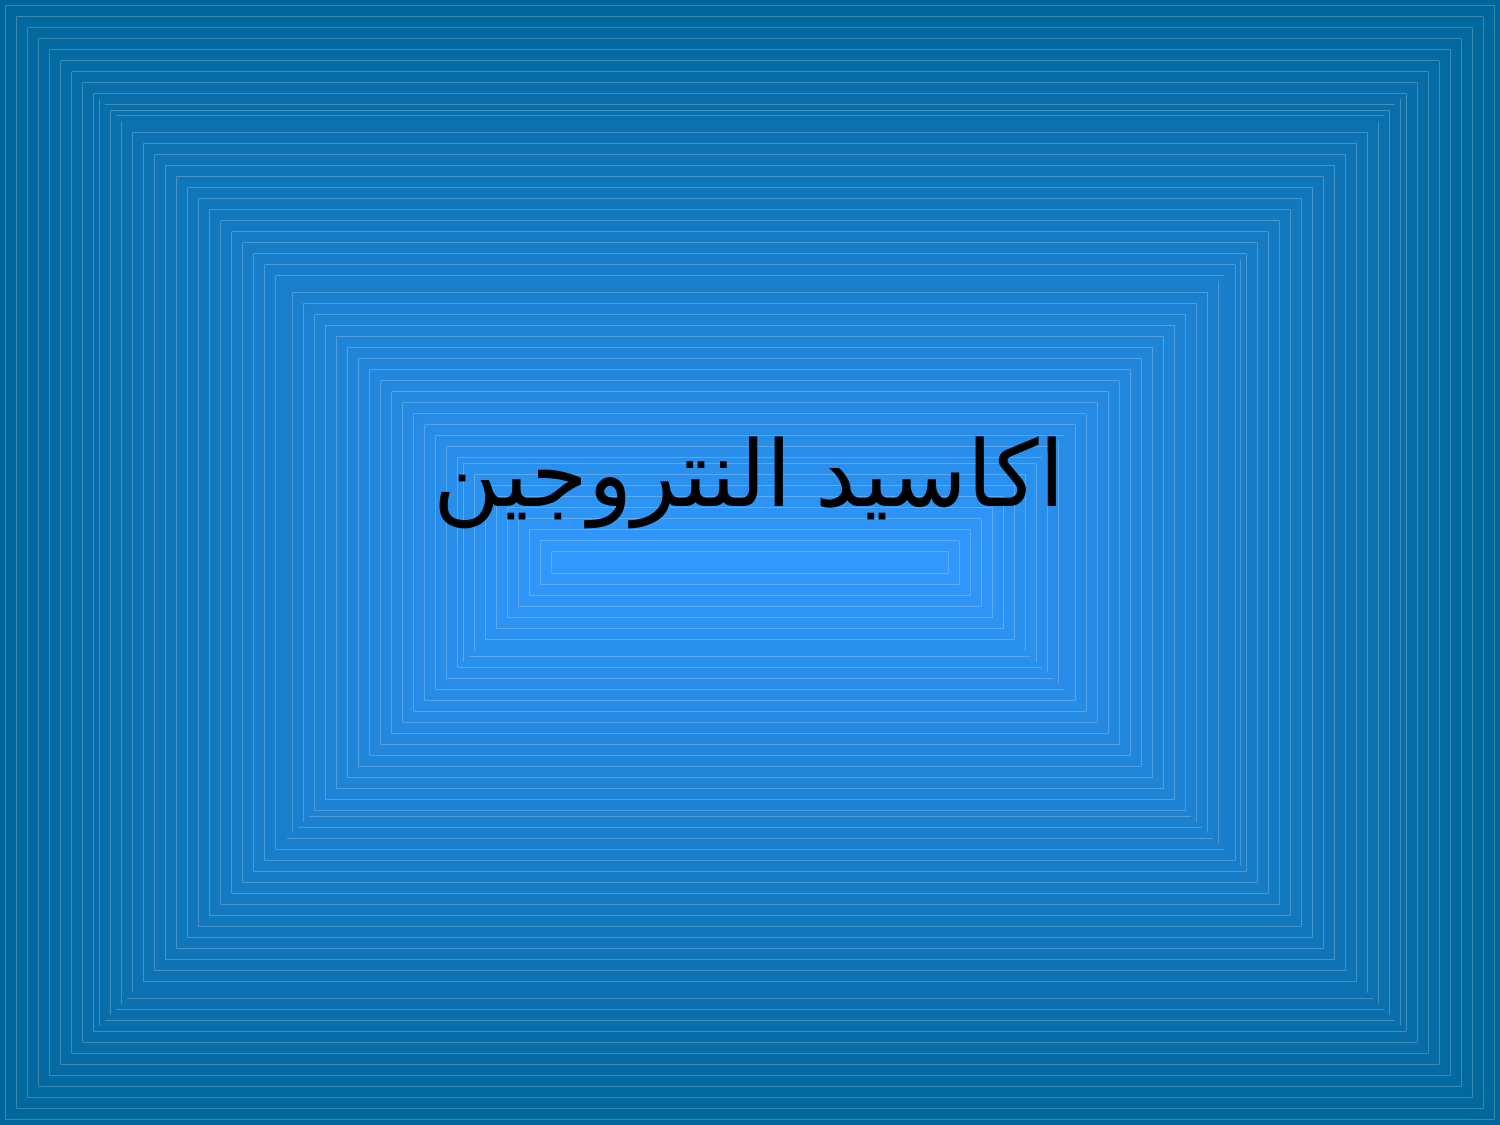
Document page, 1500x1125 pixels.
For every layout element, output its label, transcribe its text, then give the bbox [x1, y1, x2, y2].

title اكاسيد النتروجين [112, 349, 1388, 591]
